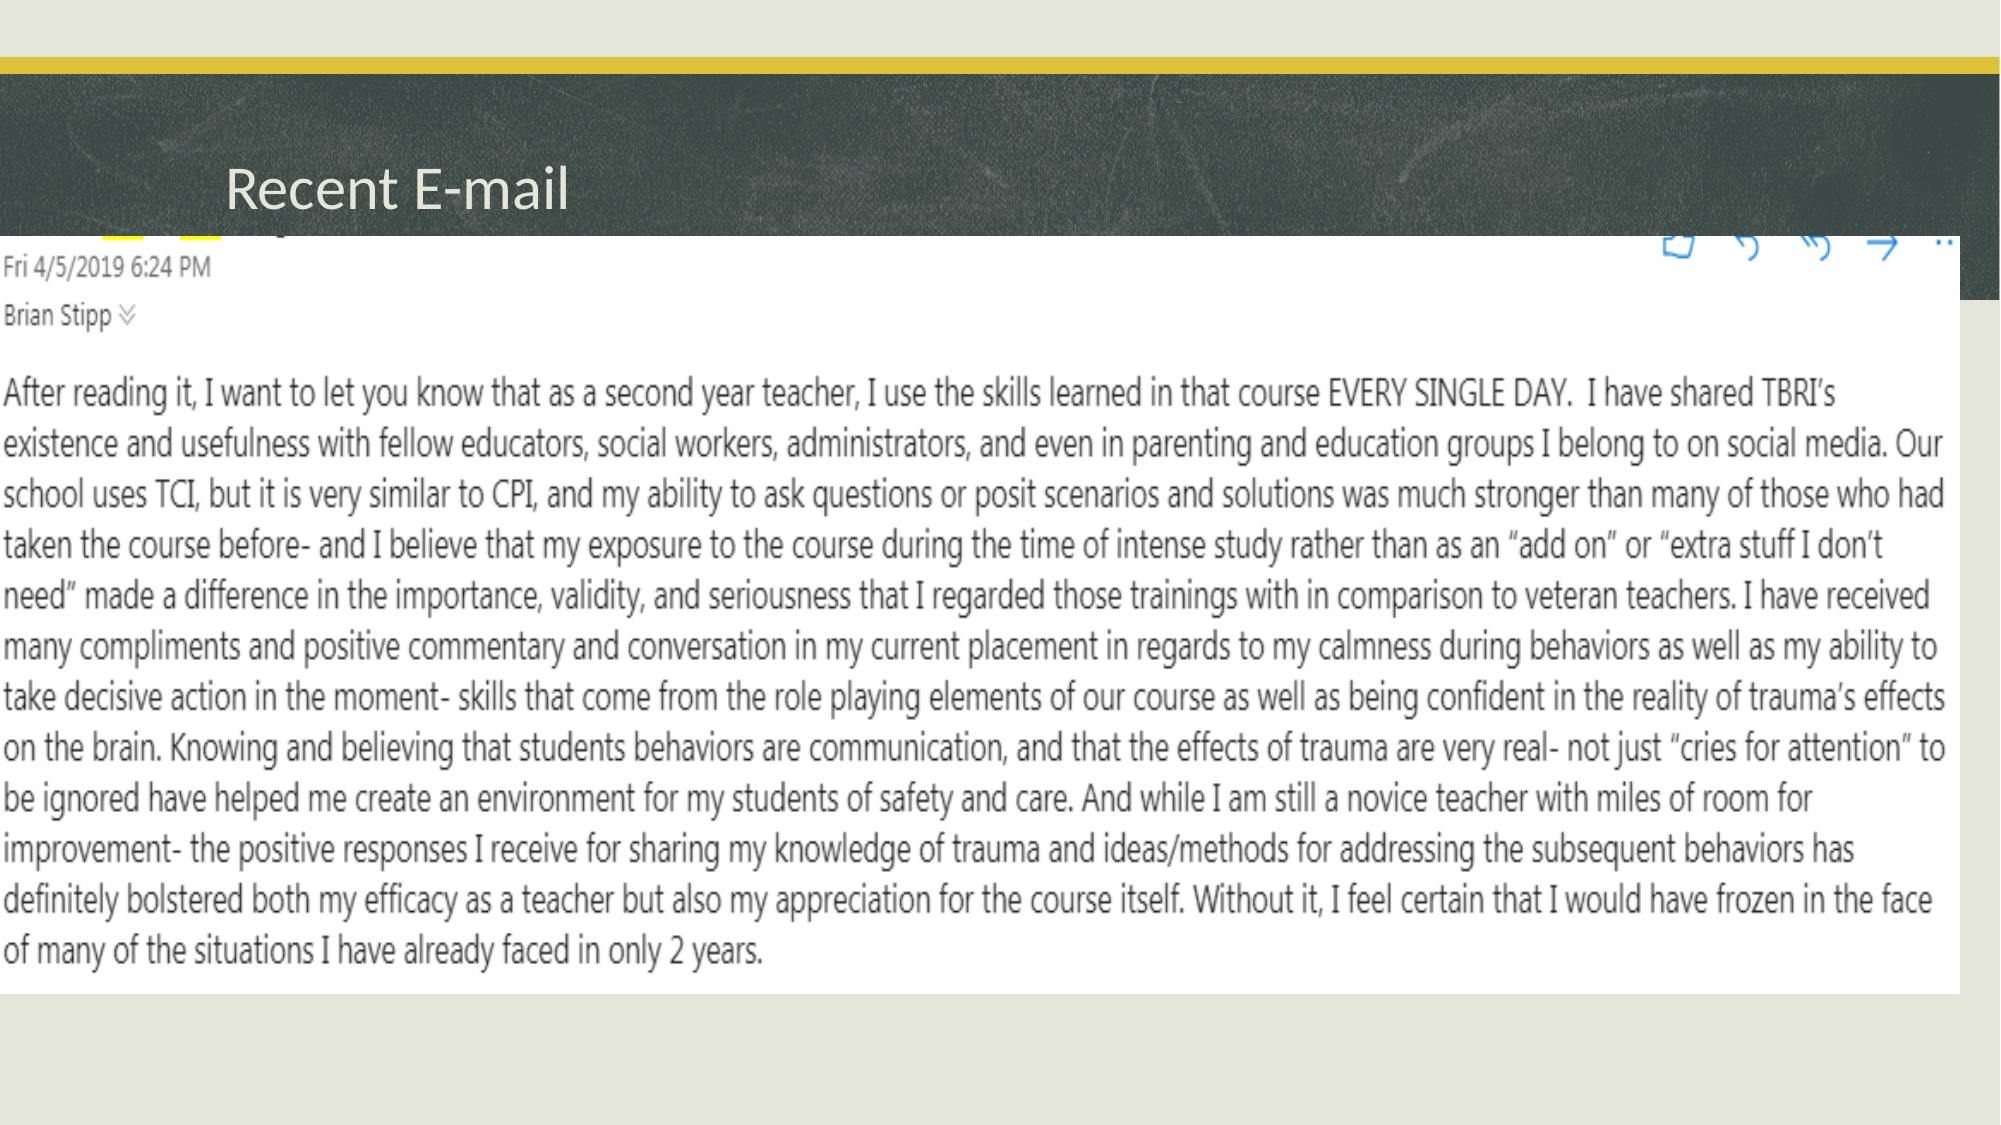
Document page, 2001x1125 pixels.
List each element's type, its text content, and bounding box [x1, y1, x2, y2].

title Recent E-mail [210, 76, 1790, 236]
picture [0, 74, 2000, 994]
